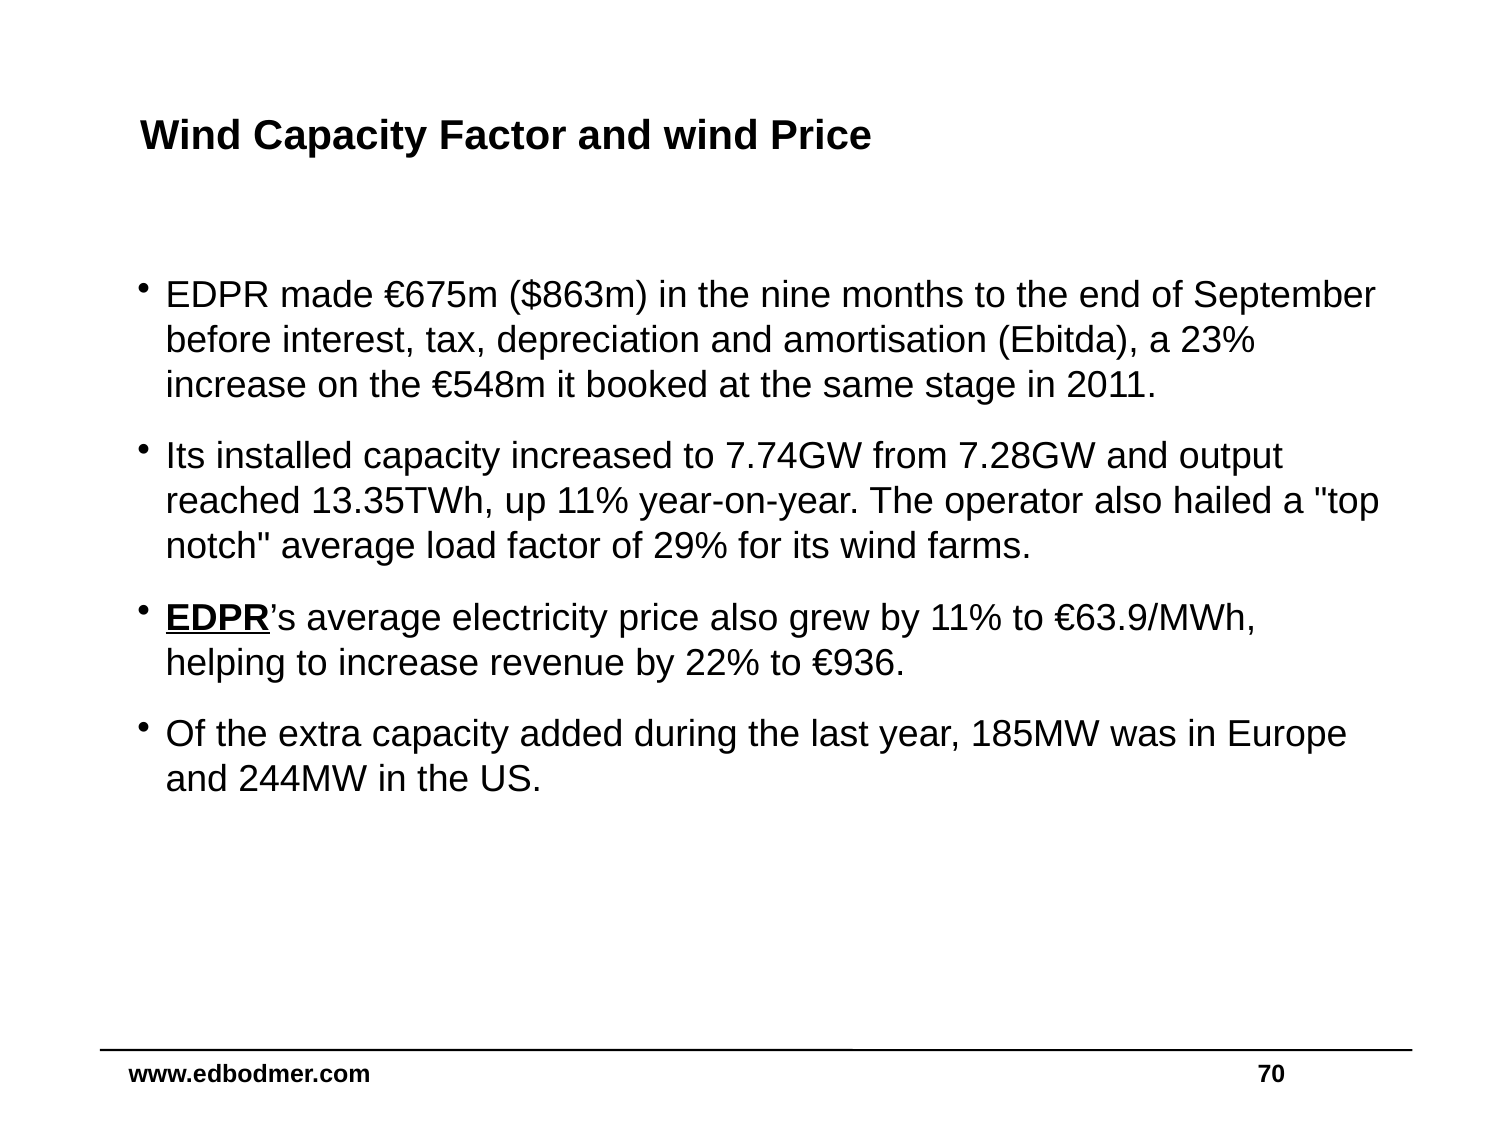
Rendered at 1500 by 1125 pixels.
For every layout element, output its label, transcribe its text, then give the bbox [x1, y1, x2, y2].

title Wind Capacity Factor and wind Price [124, 99, 1288, 226]
list EDPR made €675m ($863m) in the nine months to the end of September before interest, tax, depreciation and amortisation (Ebitda), a 23% increase on the €548m it booked at the same stage in 2011. Its installed capacity increased to 7.74GW from 7.28GW and output reached 13.35TWh, up 11% year-on-year. The operator also hailed a "top notch" average load factor of 29% for its wind farms. EDPR’s average electricity price also grew by 11% to €63.9/MWh, helping to increase revenue by 22% to €936. Of the extra capacity added during the last year, 185MW was in Europe and 244MW in the US. [112, 262, 1401, 1026]
